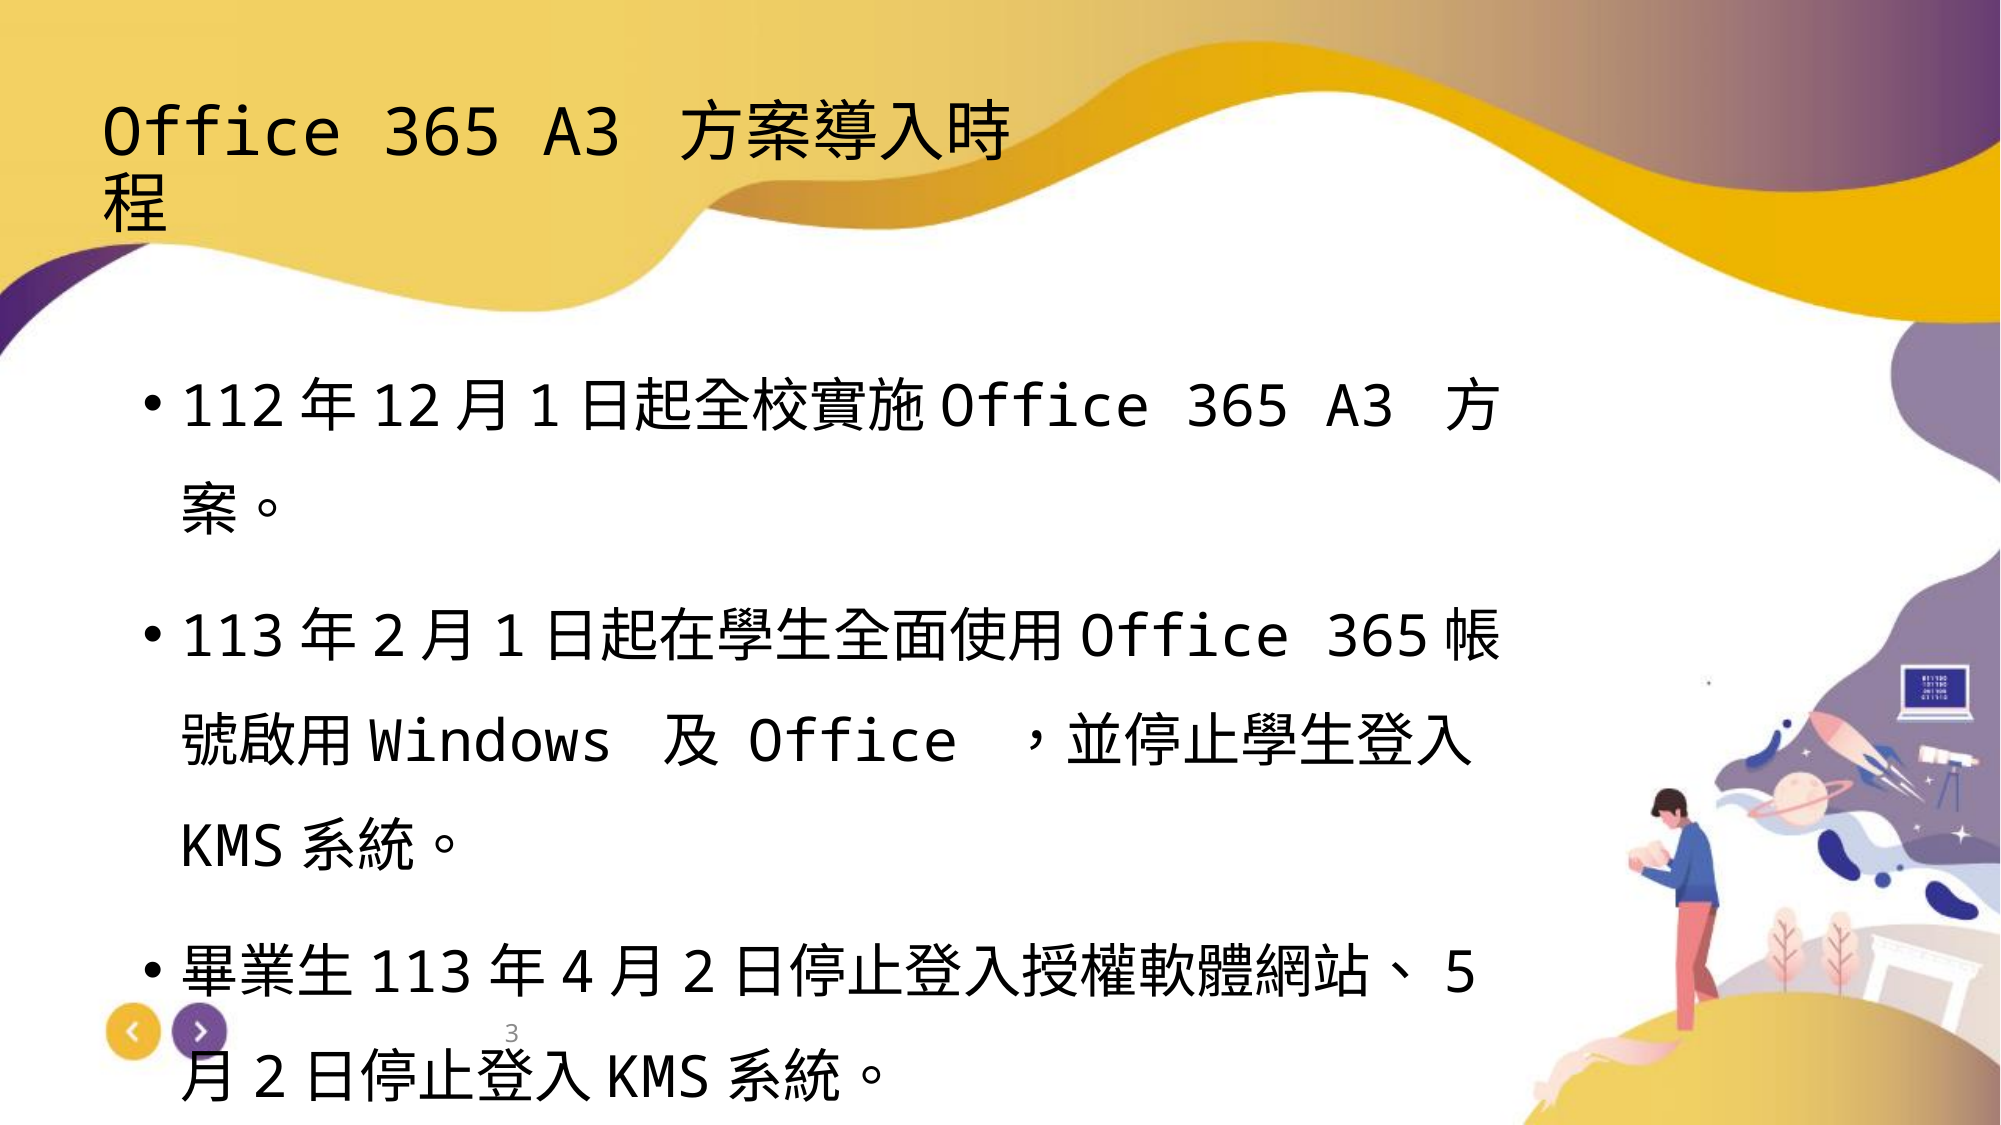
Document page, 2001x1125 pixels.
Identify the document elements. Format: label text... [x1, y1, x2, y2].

list Office 365 A3 方案導入時程 [87, 90, 1033, 170]
picture [0, 0, 2001, 1125]
list 112年12月1日起全校實施Office 365 A3 方案。 113年2月1日起在學生全面使用Office 365帳號啟用Windows 及 Office ，並停止學生登入 KMS系統。 畢業生113年4月2日停止登入授權軟體網站、5月2日停止登入KMS系統。 [128, 325, 1563, 978]
